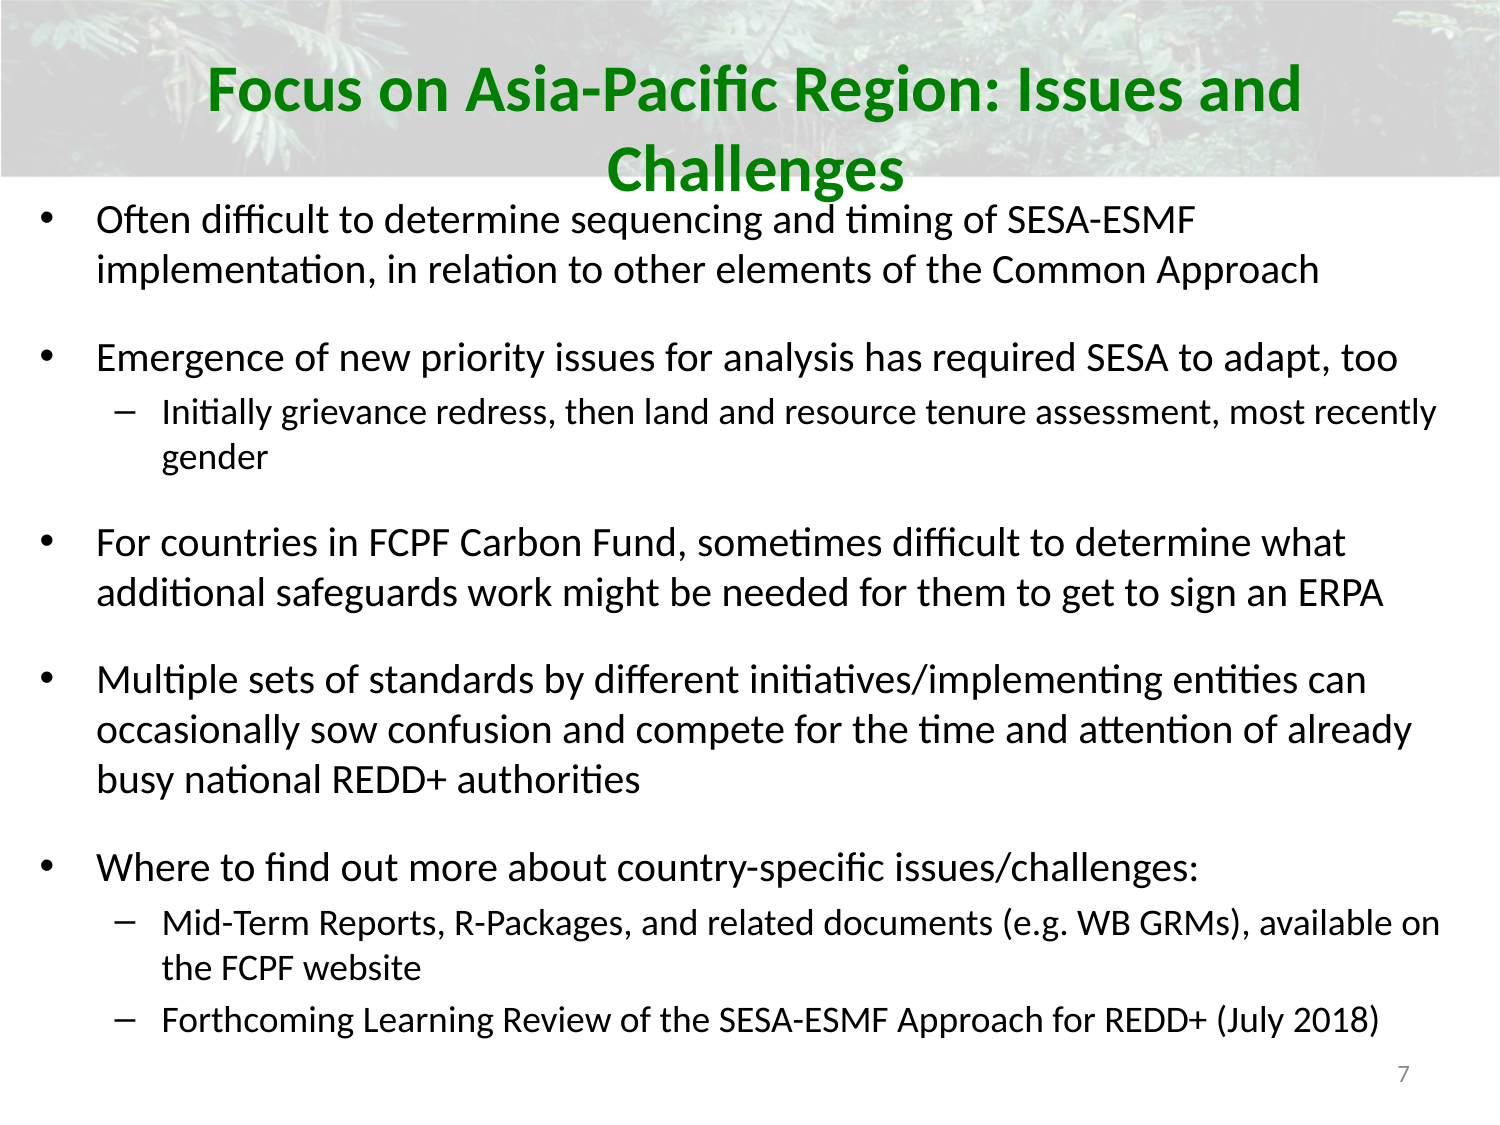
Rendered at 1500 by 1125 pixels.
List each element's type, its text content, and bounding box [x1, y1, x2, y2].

text_box Often difficult to determine sequencing and timing of SESA-ESMF implementation, in relation to other elements of the Common Approach Emergence of new priority issues for analysis has required SESA to adapt, too Initially grievance redress, then land and resource tenure assessment, most recently gender For countries in FCPF Carbon Fund, sometimes difficult to determine what additional safeguards work might be needed for them to get to sign an ERPA Multiple sets of standards by different initiatives/implementing entities can occasionally sow confusion and compete for the time and attention of already busy national REDD+ authorities Where to find out more about country-specific issues/challenges: Mid-Term Reports, R-Packages, and related documents (e.g. WB GRMs), available on the FCPF website Forthcoming Learning Review of the SESA-ESMF Approach for REDD+ (July 2018) [23, 183, 1464, 1102]
text_box Focus on Asia-Pacific Region: Issues and Challenges [37, 37, 1475, 213]
slide_number 7 [1074, 1042, 1425, 1103]
